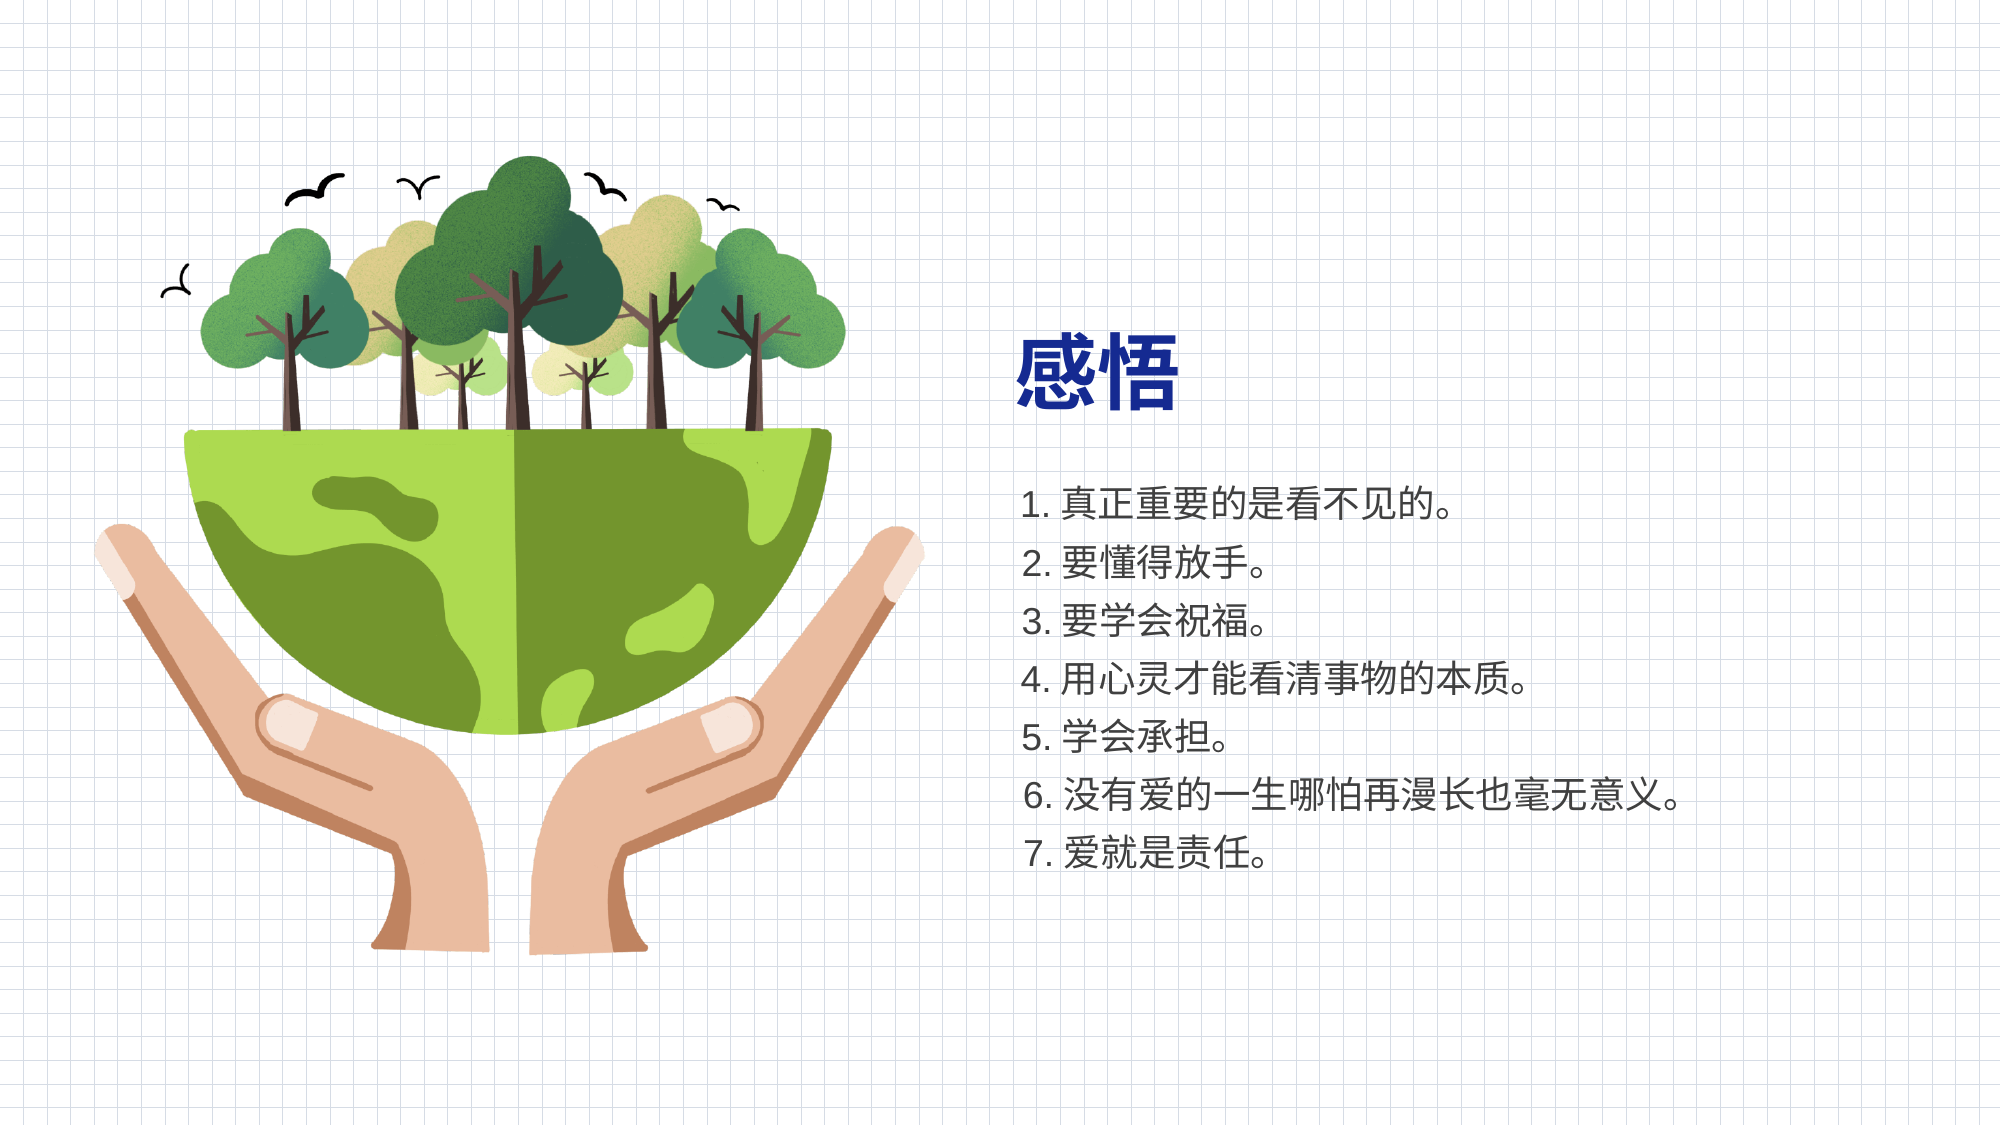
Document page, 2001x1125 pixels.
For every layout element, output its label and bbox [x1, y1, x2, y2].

picture [63, 124, 938, 999]
text_box [999, 312, 1714, 883]
